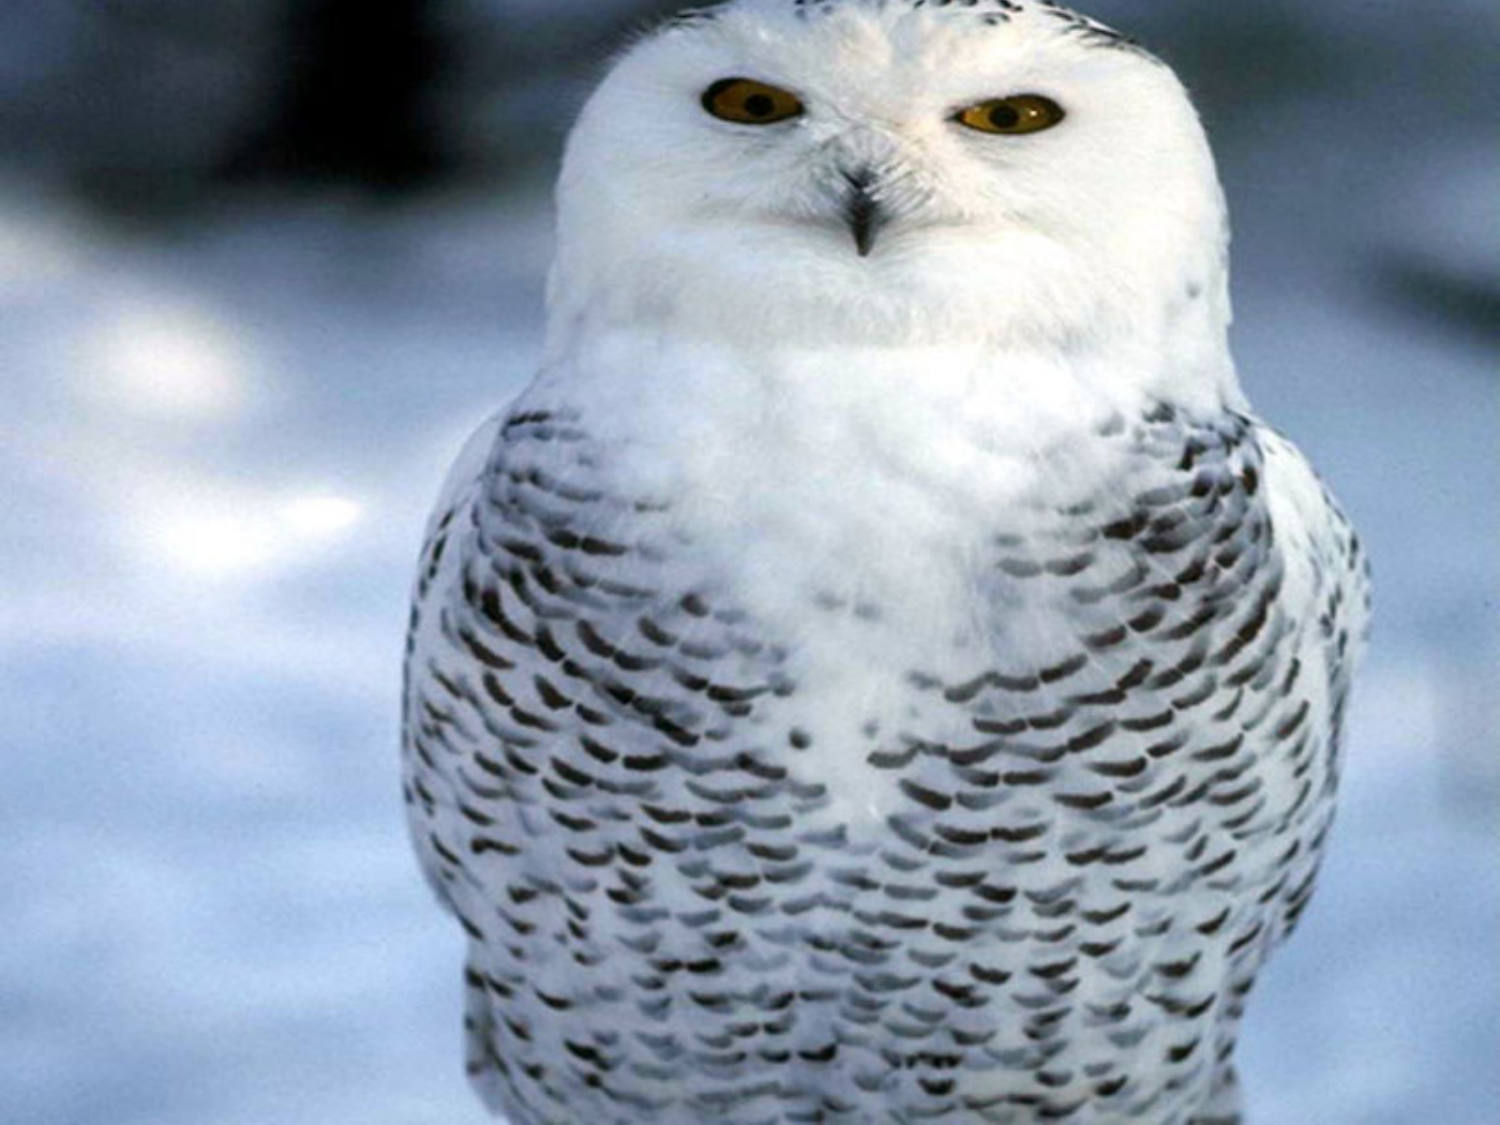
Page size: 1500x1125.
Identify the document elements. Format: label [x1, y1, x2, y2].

list [0, 0, 1500, 1125]
